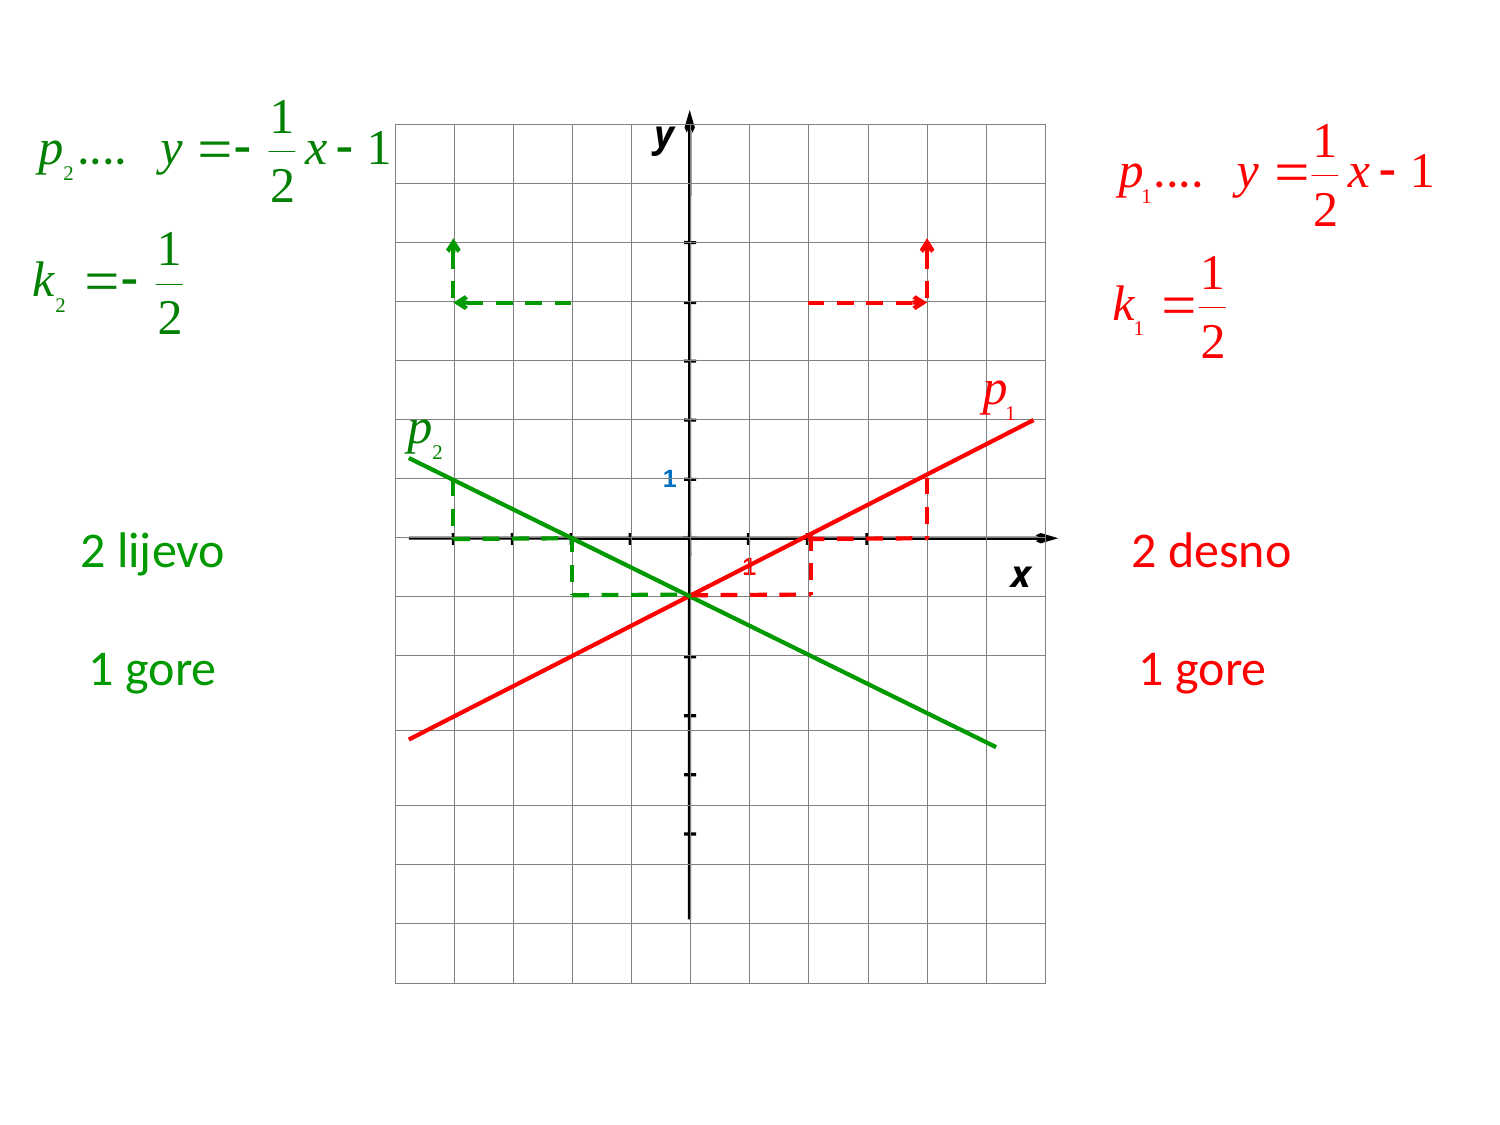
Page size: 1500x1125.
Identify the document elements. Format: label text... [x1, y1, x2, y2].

table_cell [691, 928, 749, 983]
table_cell [396, 806, 403, 864]
table_cell [809, 928, 868, 983]
table_cell [396, 924, 454, 983]
table_cell [396, 538, 402, 596]
table_cell [397, 243, 403, 301]
table_cell [396, 597, 402, 655]
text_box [1108, 113, 1435, 364]
table_cell [396, 302, 403, 360]
text_box 1 gore [74, 628, 232, 704]
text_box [408, 457, 997, 748]
table_cell [397, 184, 403, 242]
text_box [28, 89, 392, 341]
table_cell [632, 928, 690, 983]
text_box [408, 102, 1072, 920]
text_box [972, 360, 1020, 426]
table_cell [573, 928, 631, 983]
table_cell [396, 361, 403, 399]
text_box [397, 399, 448, 465]
table_header [397, 125, 403, 183]
table_cell [987, 928, 1045, 983]
table_cell [750, 928, 808, 983]
table_cell [396, 865, 404, 923]
table_cell [396, 656, 402, 730]
table_cell [928, 928, 986, 983]
text_box 1 gore [1124, 628, 1282, 704]
text_box 2 lijevo [65, 510, 241, 586]
table_cell [396, 479, 402, 537]
table_cell [396, 731, 403, 805]
table_cell [455, 928, 513, 983]
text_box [454, 419, 1034, 740]
text_box 2 desno [1117, 510, 1307, 586]
table_cell [869, 928, 927, 983]
table_cell [514, 928, 572, 983]
